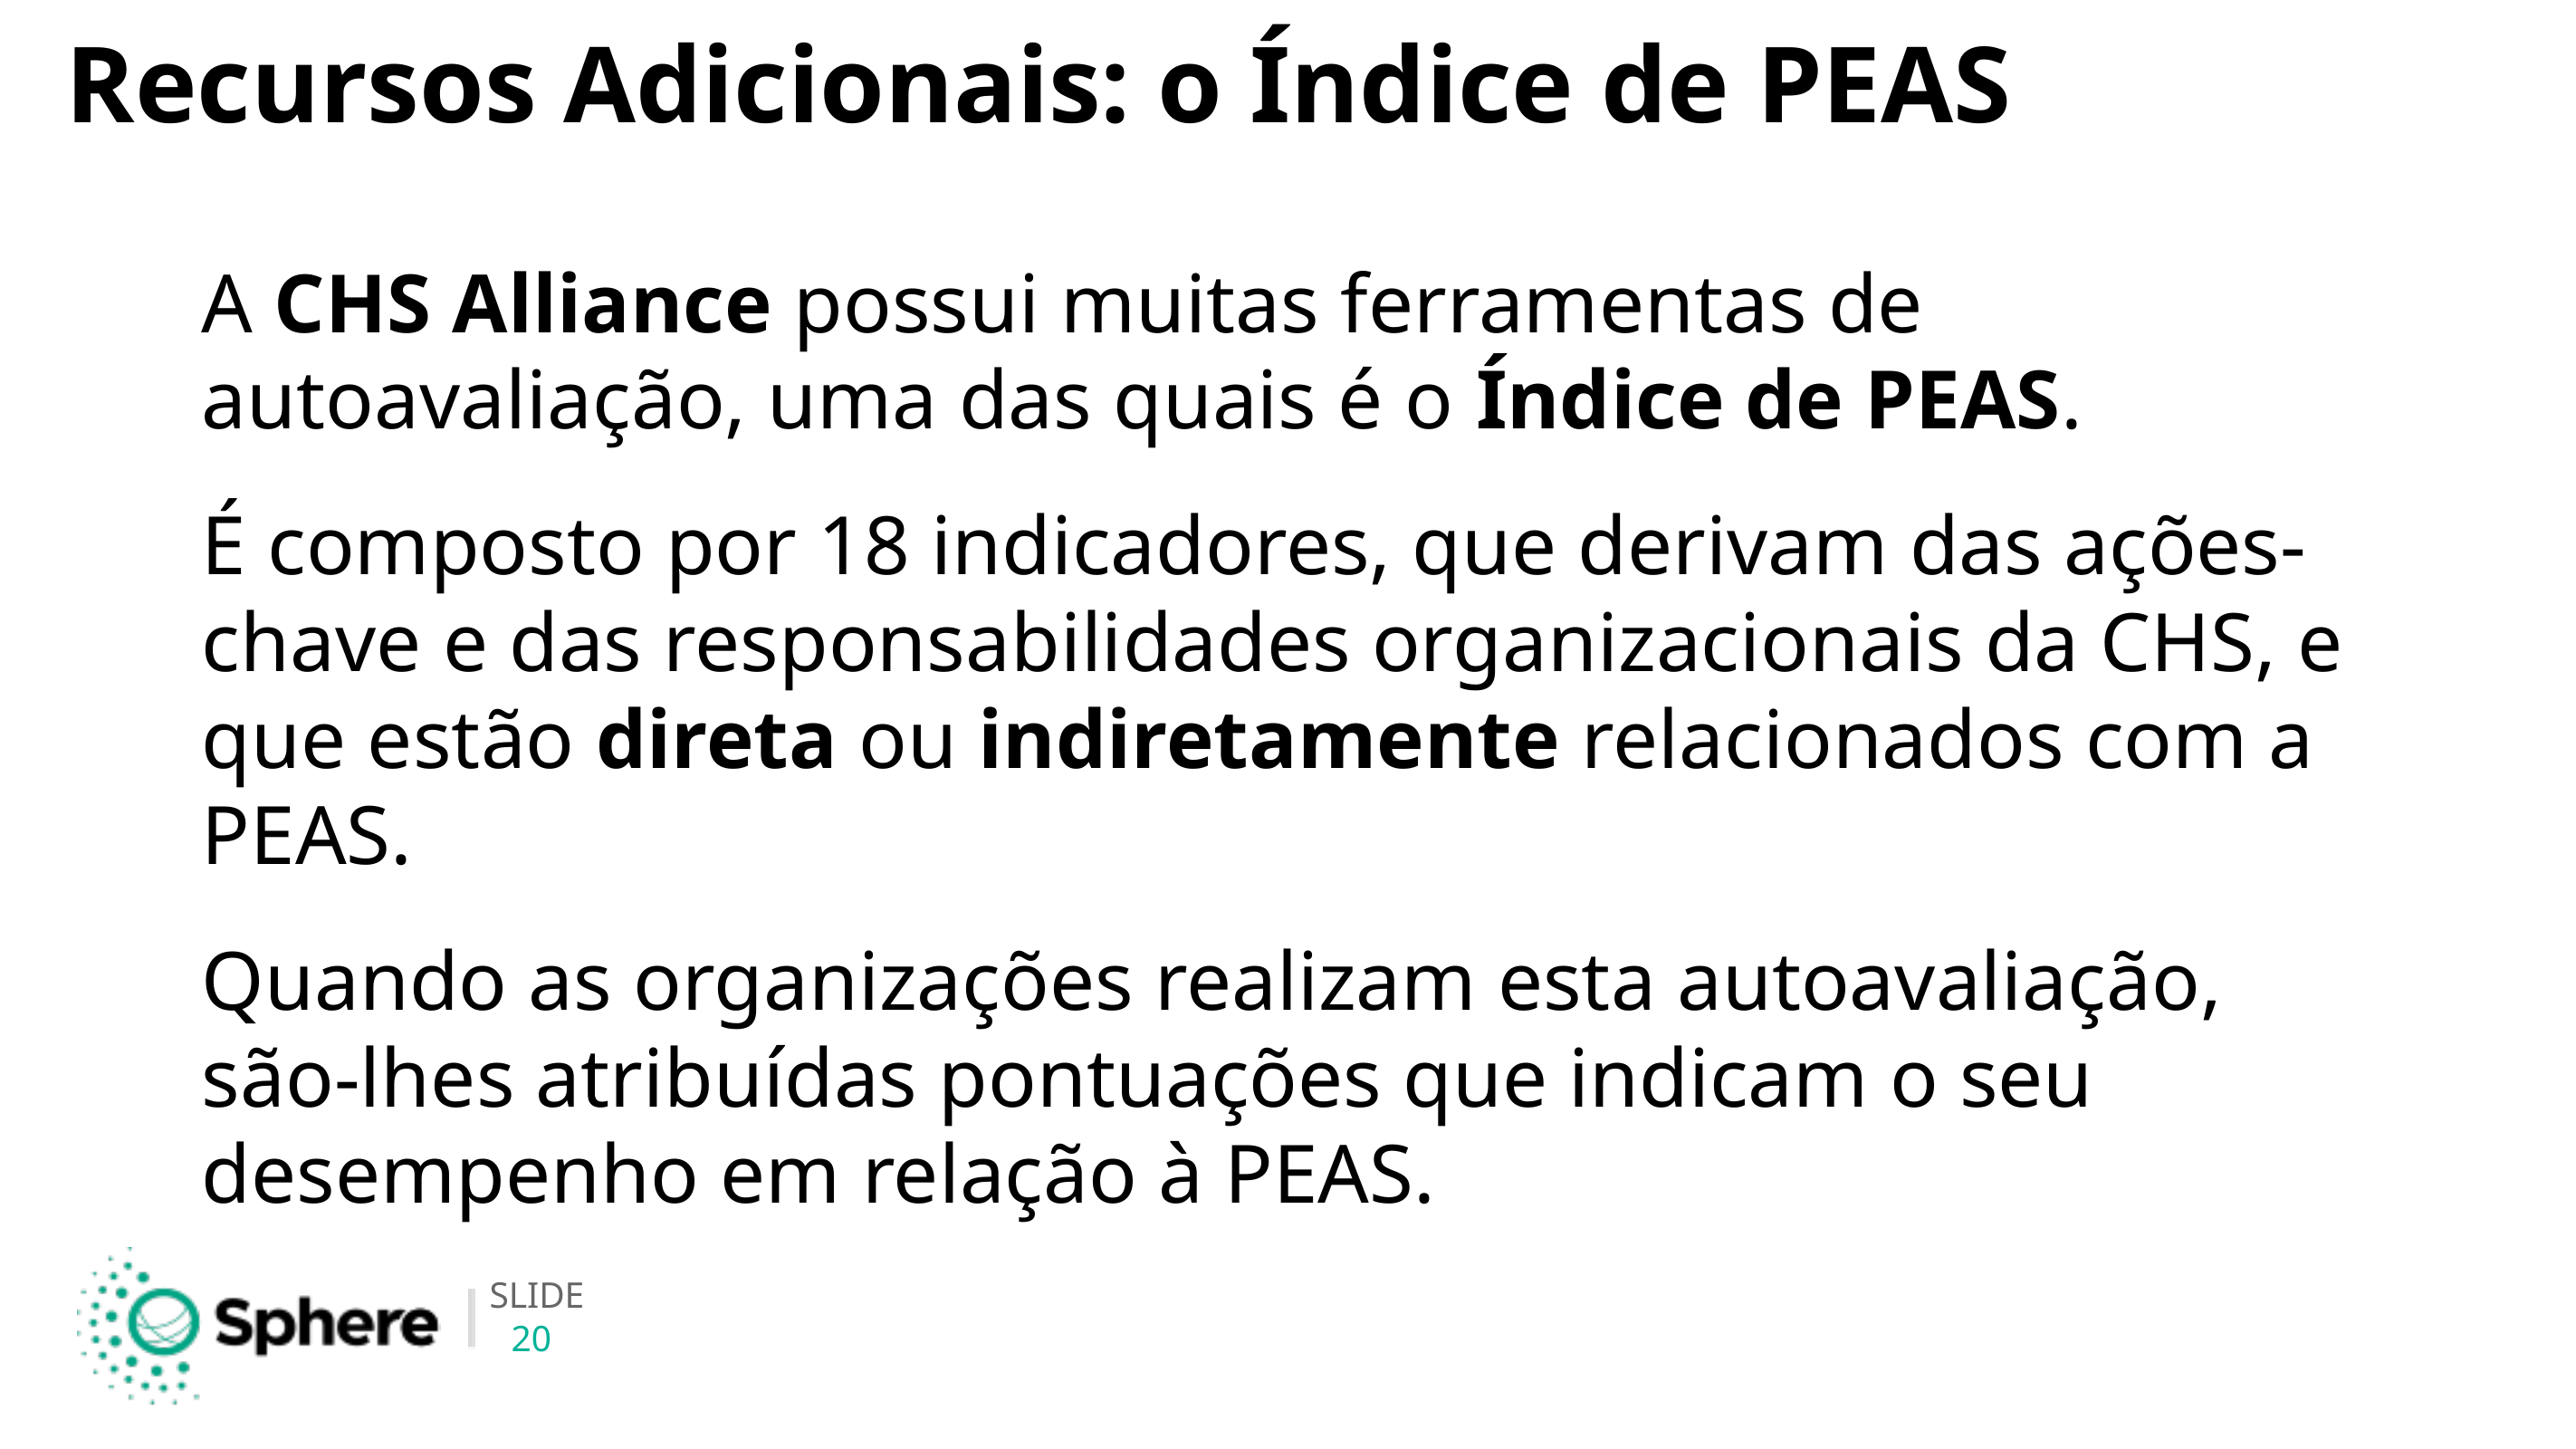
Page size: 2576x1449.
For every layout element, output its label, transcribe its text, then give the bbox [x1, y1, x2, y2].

picture [468, 1289, 479, 1349]
slide_number 20 [503, 1308, 560, 1367]
title Recursos Adicionais: o Índice de PEAS [57, 10, 2131, 179]
list A CHS Alliance possui muitas ferramentas de autoavaliação, uma das quais é o Índice de PEAS. É composto por 18 indicadores, que derivam das ações-chave e das responsabilidades organizacionais da CHS, e que estão direta ou indiretamente relacionados com a PEAS. Quando as organizações realizam esta autoavaliação, são-lhes atribuídas pontuações que indicam o seu desempenho em relação à PEAS. [194, 244, 2391, 1233]
picture [77, 1247, 441, 1407]
